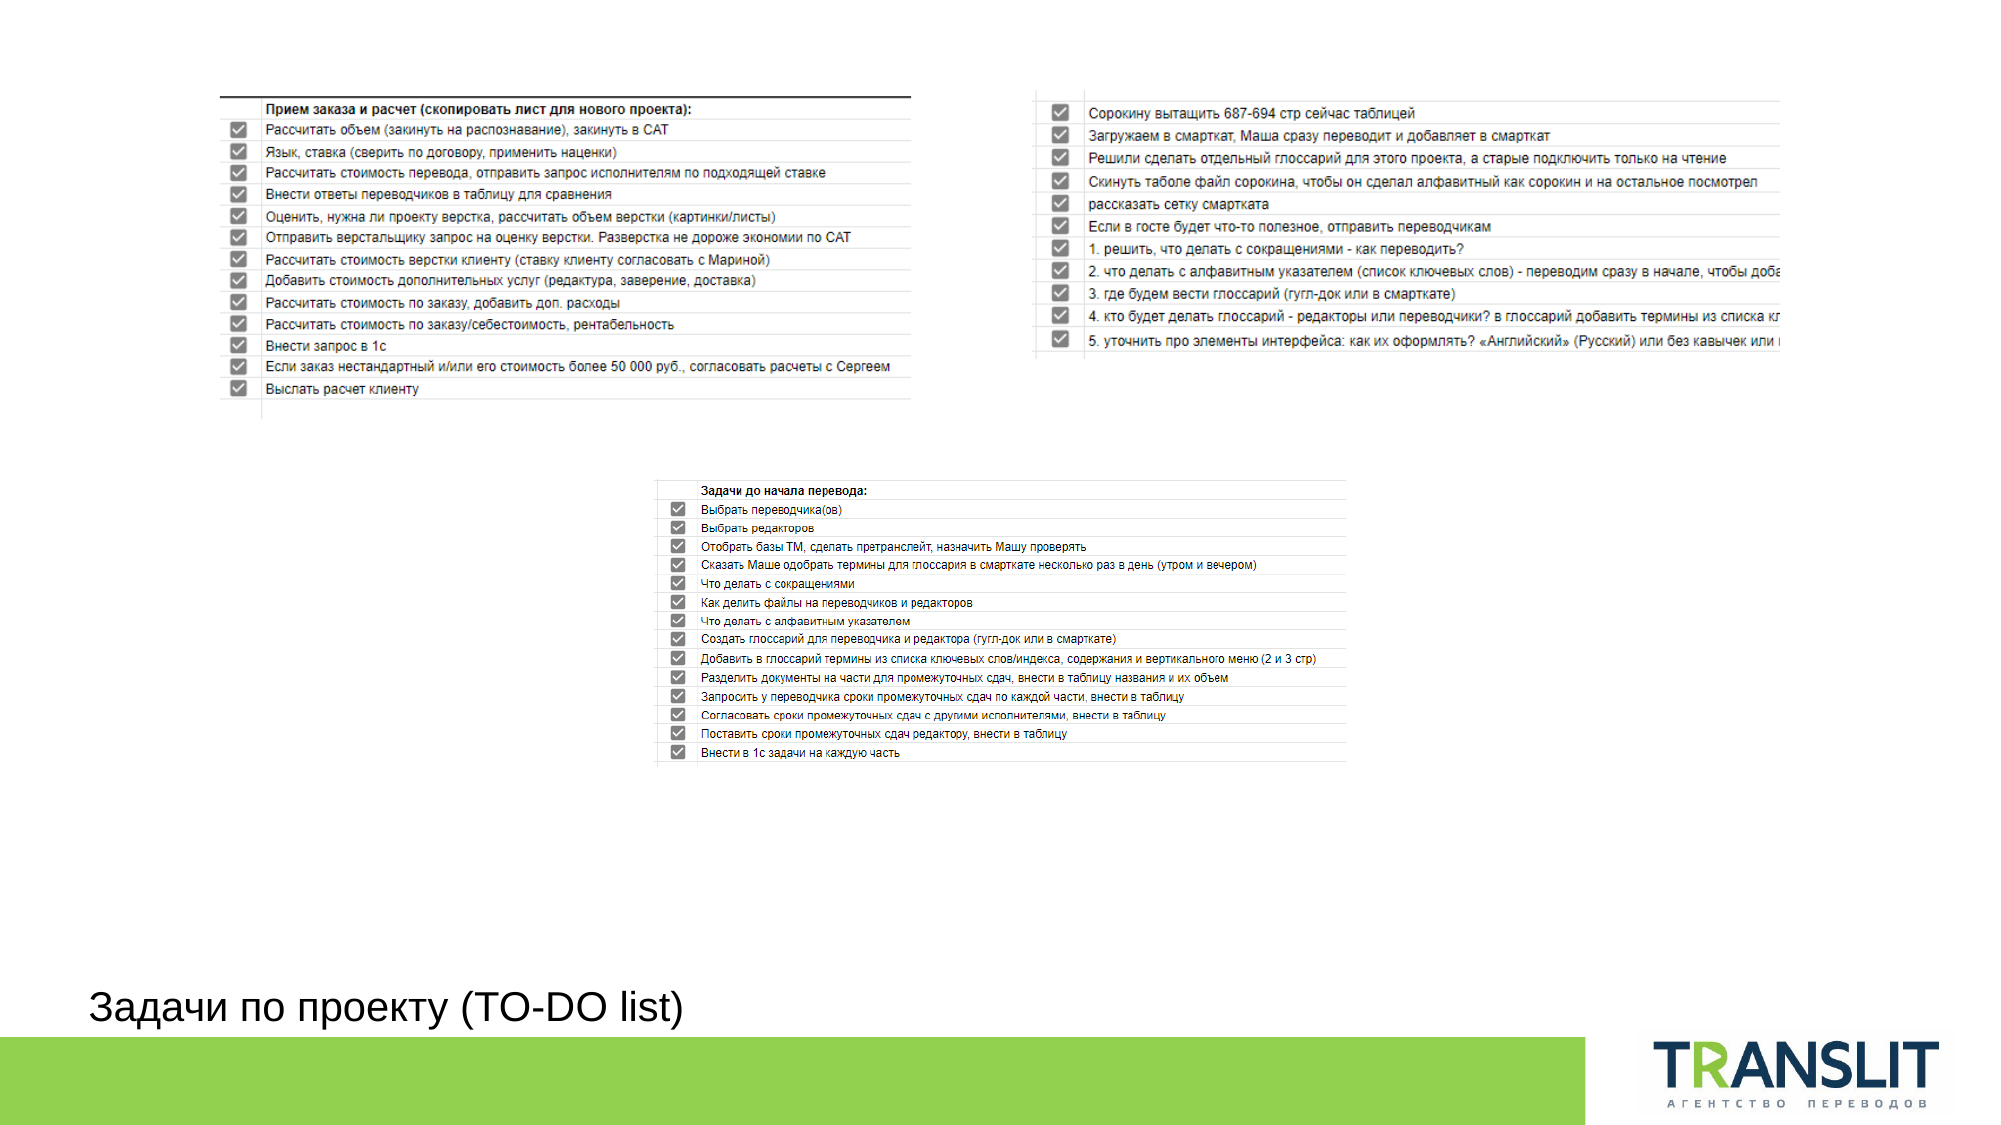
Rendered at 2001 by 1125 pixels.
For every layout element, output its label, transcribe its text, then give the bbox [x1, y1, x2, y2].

text_box Задачи по проекту (TO-DO list) [54, 947, 1780, 1028]
picture [219, 96, 912, 419]
picture [654, 479, 1346, 767]
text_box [0, 1028, 1955, 1125]
picture [1031, 89, 1781, 359]
